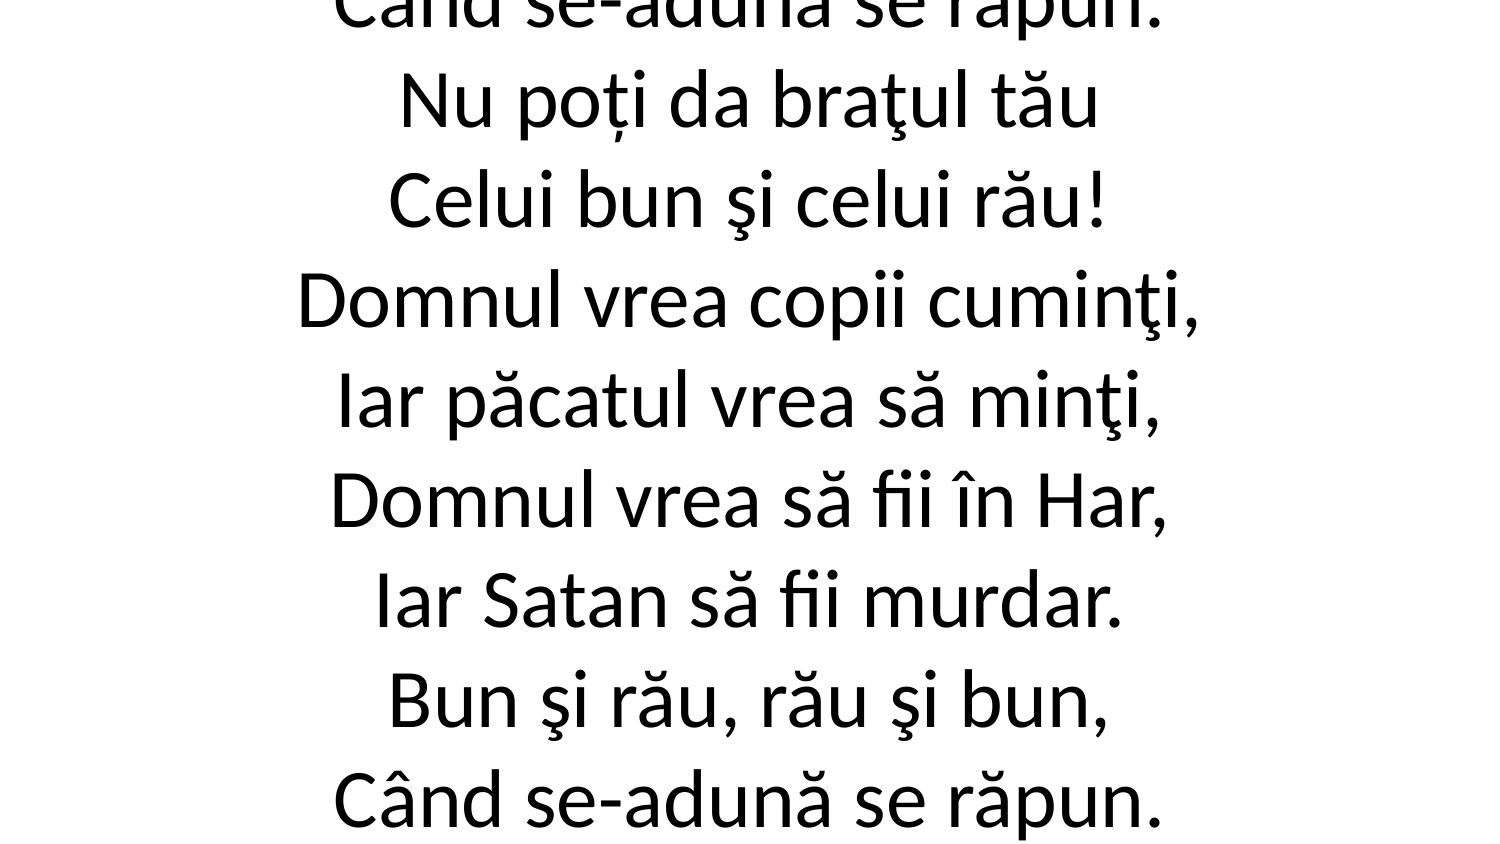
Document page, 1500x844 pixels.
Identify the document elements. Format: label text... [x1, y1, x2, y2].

text_box 2. Bun şi rău, rău şi bun, Când se-adună se răpun. Nu poți da braţul tău Celui bun şi celui rău! Domnul vrea copii cuminţi, Iar păcatul vrea să minţi, Domnul vrea să fii în Har, Iar Satan să fii murdar. Bun şi rău, rău şi bun, Când se-adună se răpun. Nu poţi da braţul tău Celui bun şi celui rău. [281, 0, 1219, 844]
